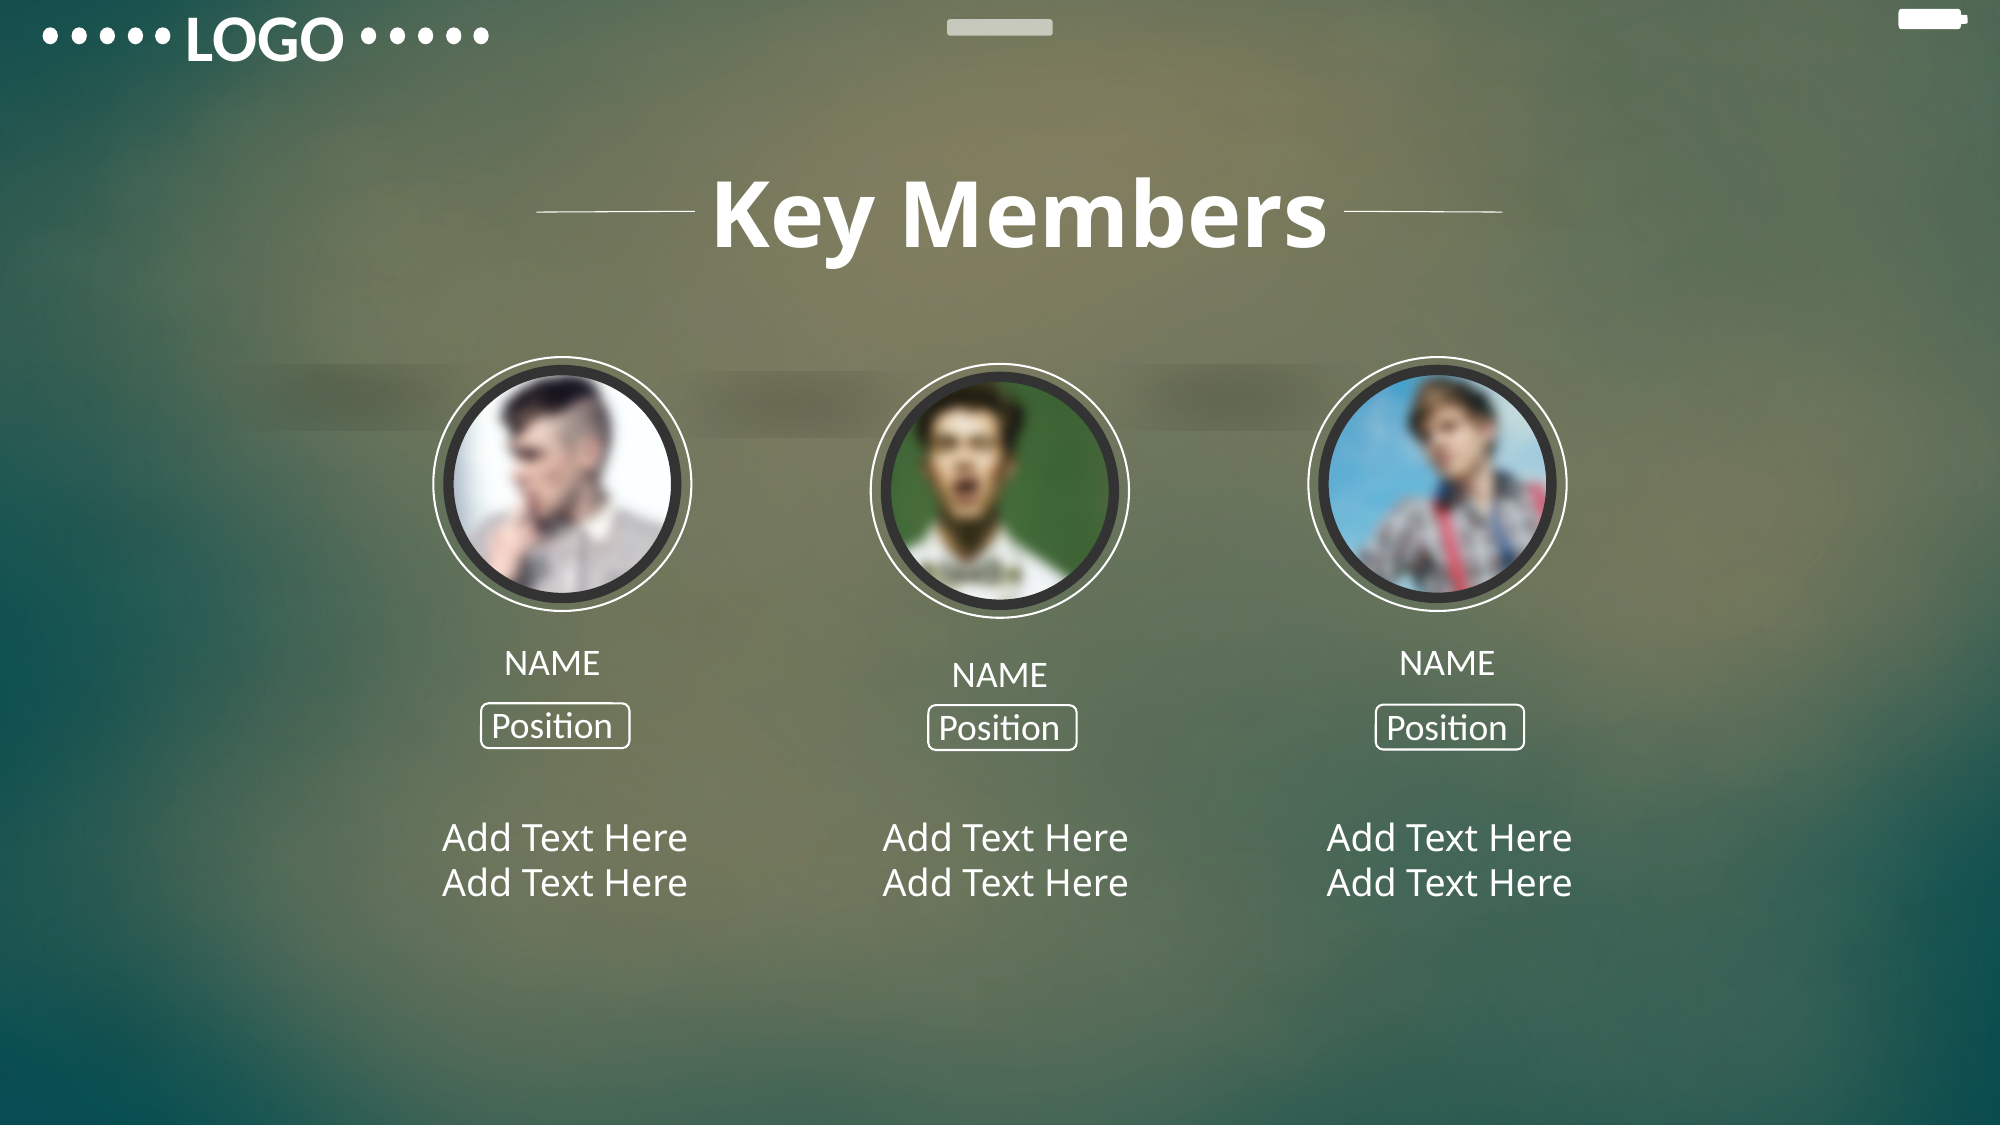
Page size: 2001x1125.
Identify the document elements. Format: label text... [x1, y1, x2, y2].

text_box NAME [489, 630, 616, 690]
text_box [98, 26, 117, 46]
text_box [1308, 357, 1567, 611]
text_box Add Text Here Add Text Here [867, 806, 1144, 912]
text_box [922, 695, 1077, 757]
text_box [126, 26, 145, 46]
text_box [0, 0, 2000, 1125]
text_box [388, 26, 407, 46]
text_box LOGO [170, 0, 365, 83]
text_box [41, 26, 59, 46]
text_box [154, 26, 170, 46]
text_box Add Text Here Add Text Here [427, 806, 704, 912]
text_box [70, 26, 88, 46]
text_box Add Text Here Add Text Here [1311, 806, 1588, 912]
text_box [475, 693, 630, 755]
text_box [870, 363, 1129, 618]
text_box [359, 26, 378, 46]
text_box Key Members [694, 148, 1345, 274]
text_box NAME [936, 642, 1063, 695]
text_box NAME [1384, 630, 1511, 690]
text_box [472, 26, 490, 46]
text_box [1899, 9, 1968, 29]
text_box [433, 357, 692, 611]
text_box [1370, 694, 1525, 756]
text_box [445, 26, 463, 46]
text_box [945, 18, 1054, 37]
text_box [416, 26, 435, 46]
